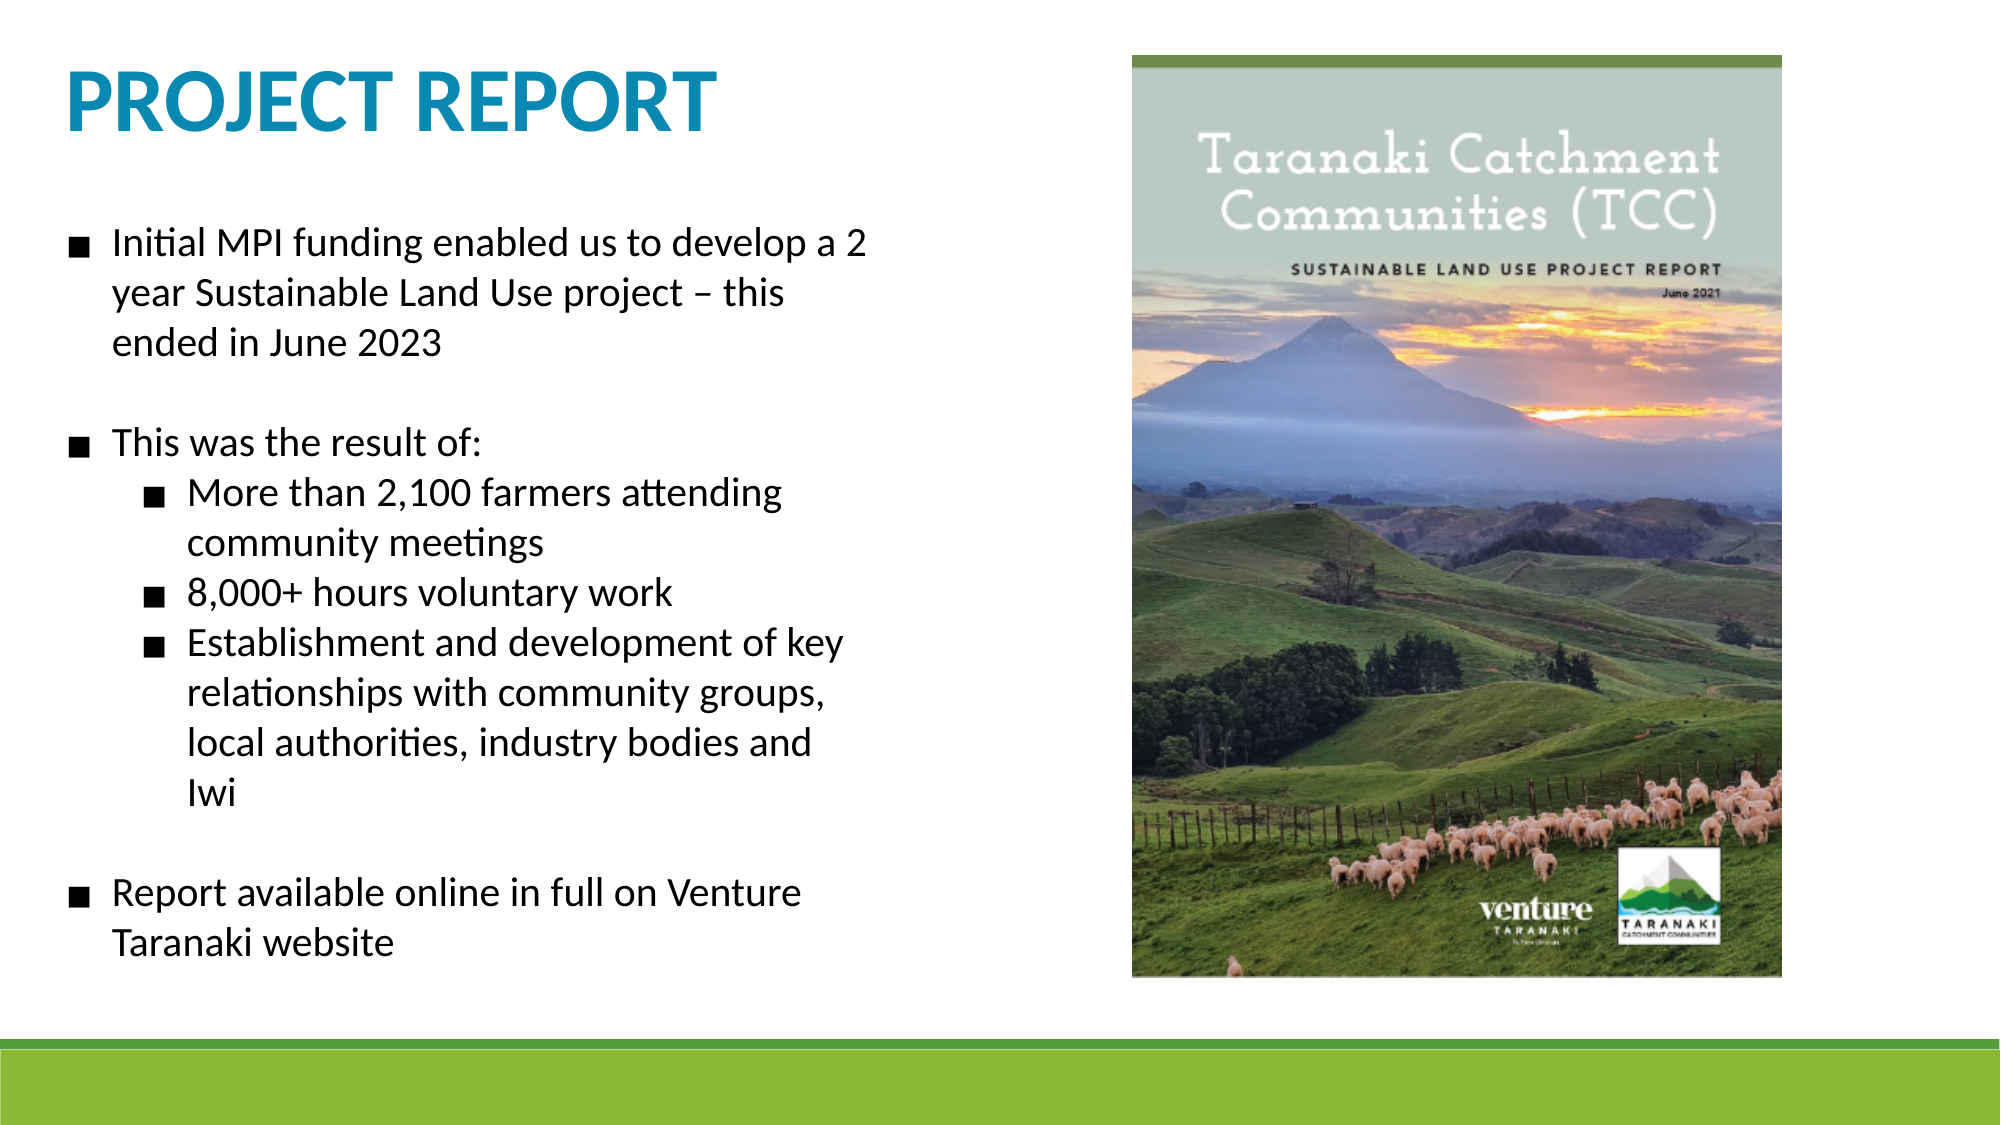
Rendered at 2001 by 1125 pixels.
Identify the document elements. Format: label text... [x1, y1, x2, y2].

text_box PROJECT REPORT [49, 32, 1162, 158]
text_box Initial MPI funding enabled us to develop a 2 year Sustainable Land Use project – this ended in June 2023 This was the result of: More than 2,100 farmers attending community meetings 8,000+ hours voluntary work Establishment and development of key relationships with community groups, local authorities, industry bodies and Iwi Report available online in full on Venture Taranaki website [50, 207, 885, 973]
picture [1131, 55, 1782, 978]
